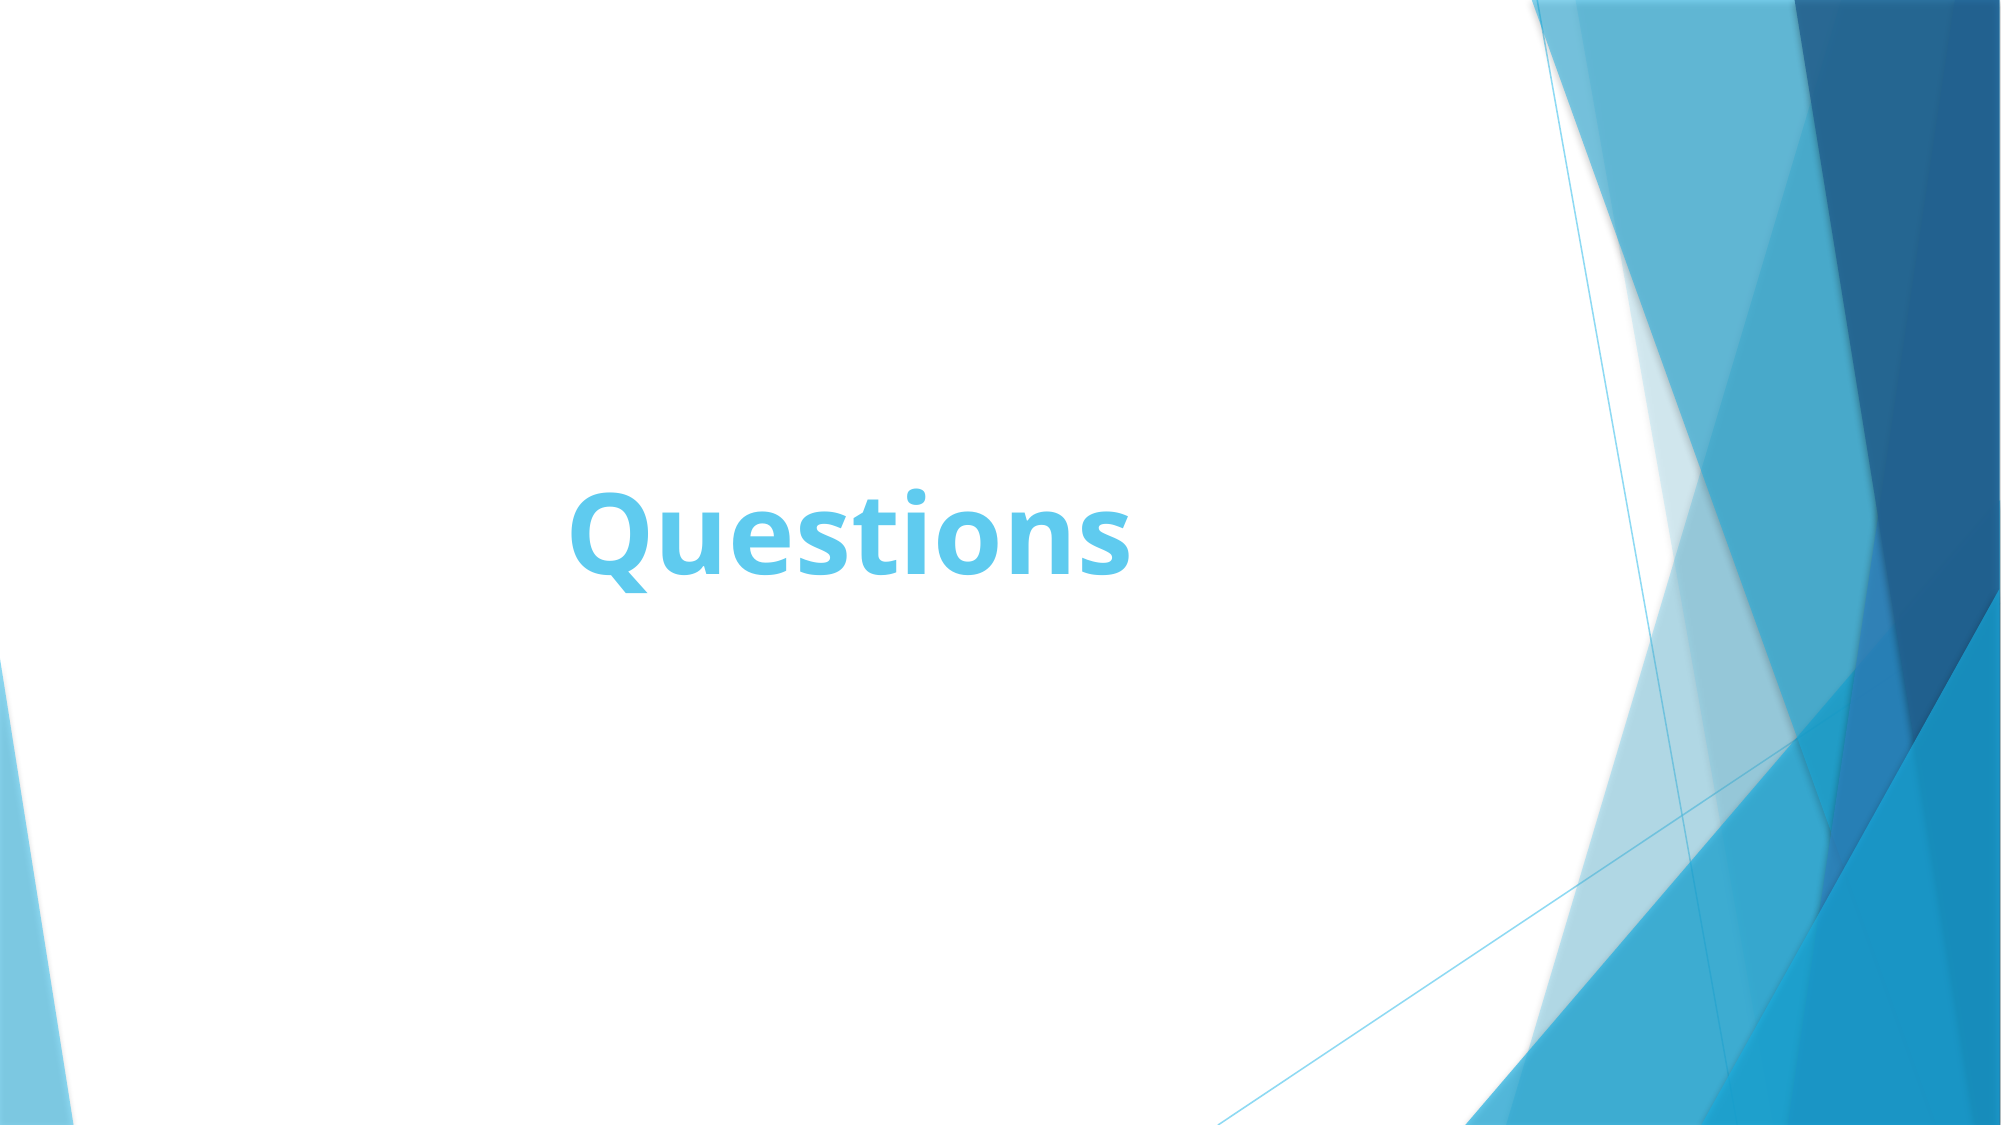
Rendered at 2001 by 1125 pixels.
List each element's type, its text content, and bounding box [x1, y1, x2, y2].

title Questions [550, 454, 1961, 671]
